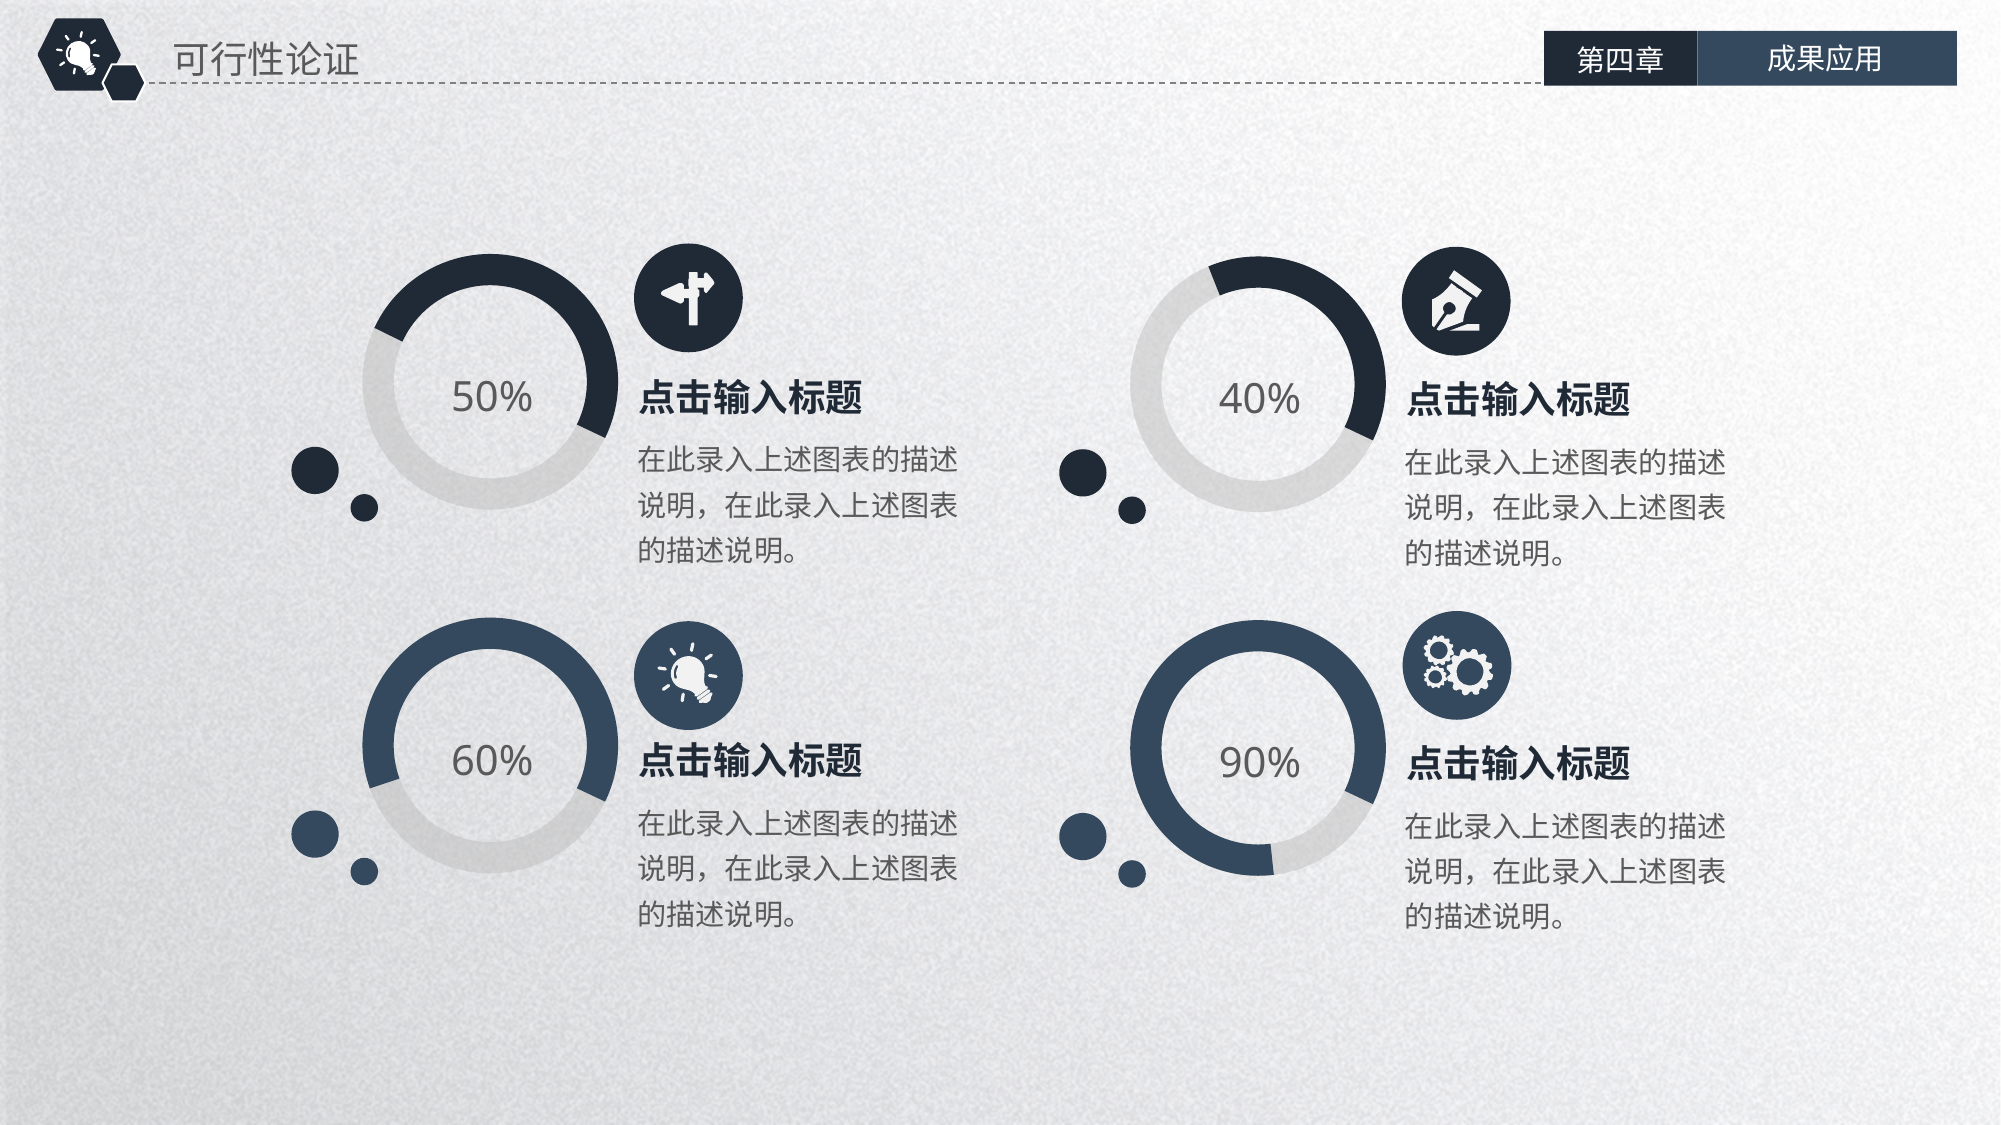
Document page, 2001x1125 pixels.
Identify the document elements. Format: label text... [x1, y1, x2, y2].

picture [0, 0, 2001, 1125]
text_box [348, 855, 381, 888]
text_box [387, 268, 604, 432]
text_box [289, 808, 341, 860]
text_box [59, 61, 66, 67]
text_box 60% [409, 727, 575, 790]
text_box [377, 632, 604, 796]
text_box 在此录入上述图表的描述说明，在此录入上述图表的描述说明。 [622, 423, 977, 575]
text_box [375, 631, 605, 860]
text_box 点击输入标题 [623, 730, 879, 787]
text_box 可行性论证 [161, 30, 469, 82]
text_box [1116, 494, 1148, 527]
text_box 40% [1177, 366, 1343, 428]
text_box 50% [409, 364, 575, 426]
text_box 在此录入上述图表的描述说明，在此录入上述图表的描述说明。 [1390, 426, 1745, 578]
text_box [64, 34, 70, 41]
text_box [1116, 858, 1148, 890]
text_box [633, 243, 744, 353]
text_box [1544, 83, 1695, 88]
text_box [633, 620, 744, 731]
text_box 点击输入标题 [1391, 368, 1647, 426]
text_box [1143, 633, 1373, 863]
text_box 在此录入上述图表的描述说明，在此录入上述图表的描述说明。 [1390, 789, 1745, 942]
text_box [1402, 610, 1512, 720]
text_box [1057, 810, 1109, 863]
text_box 在此录入上述图表的描述说明，在此录入上述图表的描述说明。 [622, 787, 977, 939]
text_box [100, 62, 148, 104]
text_box 成果应用 [1695, 34, 1956, 82]
text_box 第四章 [1544, 36, 1698, 83]
text_box [1145, 634, 1372, 861]
text_box 90% [1177, 730, 1343, 792]
text_box [37, 18, 121, 91]
text_box [375, 267, 605, 497]
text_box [1401, 246, 1511, 356]
text_box [1057, 447, 1109, 499]
text_box [1143, 269, 1373, 499]
text_box 点击输入标题 [1391, 732, 1647, 789]
text_box [348, 491, 381, 524]
text_box [1213, 271, 1371, 435]
text_box [289, 444, 341, 497]
text_box [65, 41, 97, 76]
text_box [1695, 29, 1959, 88]
text_box 点击输入标题 [623, 366, 879, 423]
text_box [1542, 29, 1695, 82]
